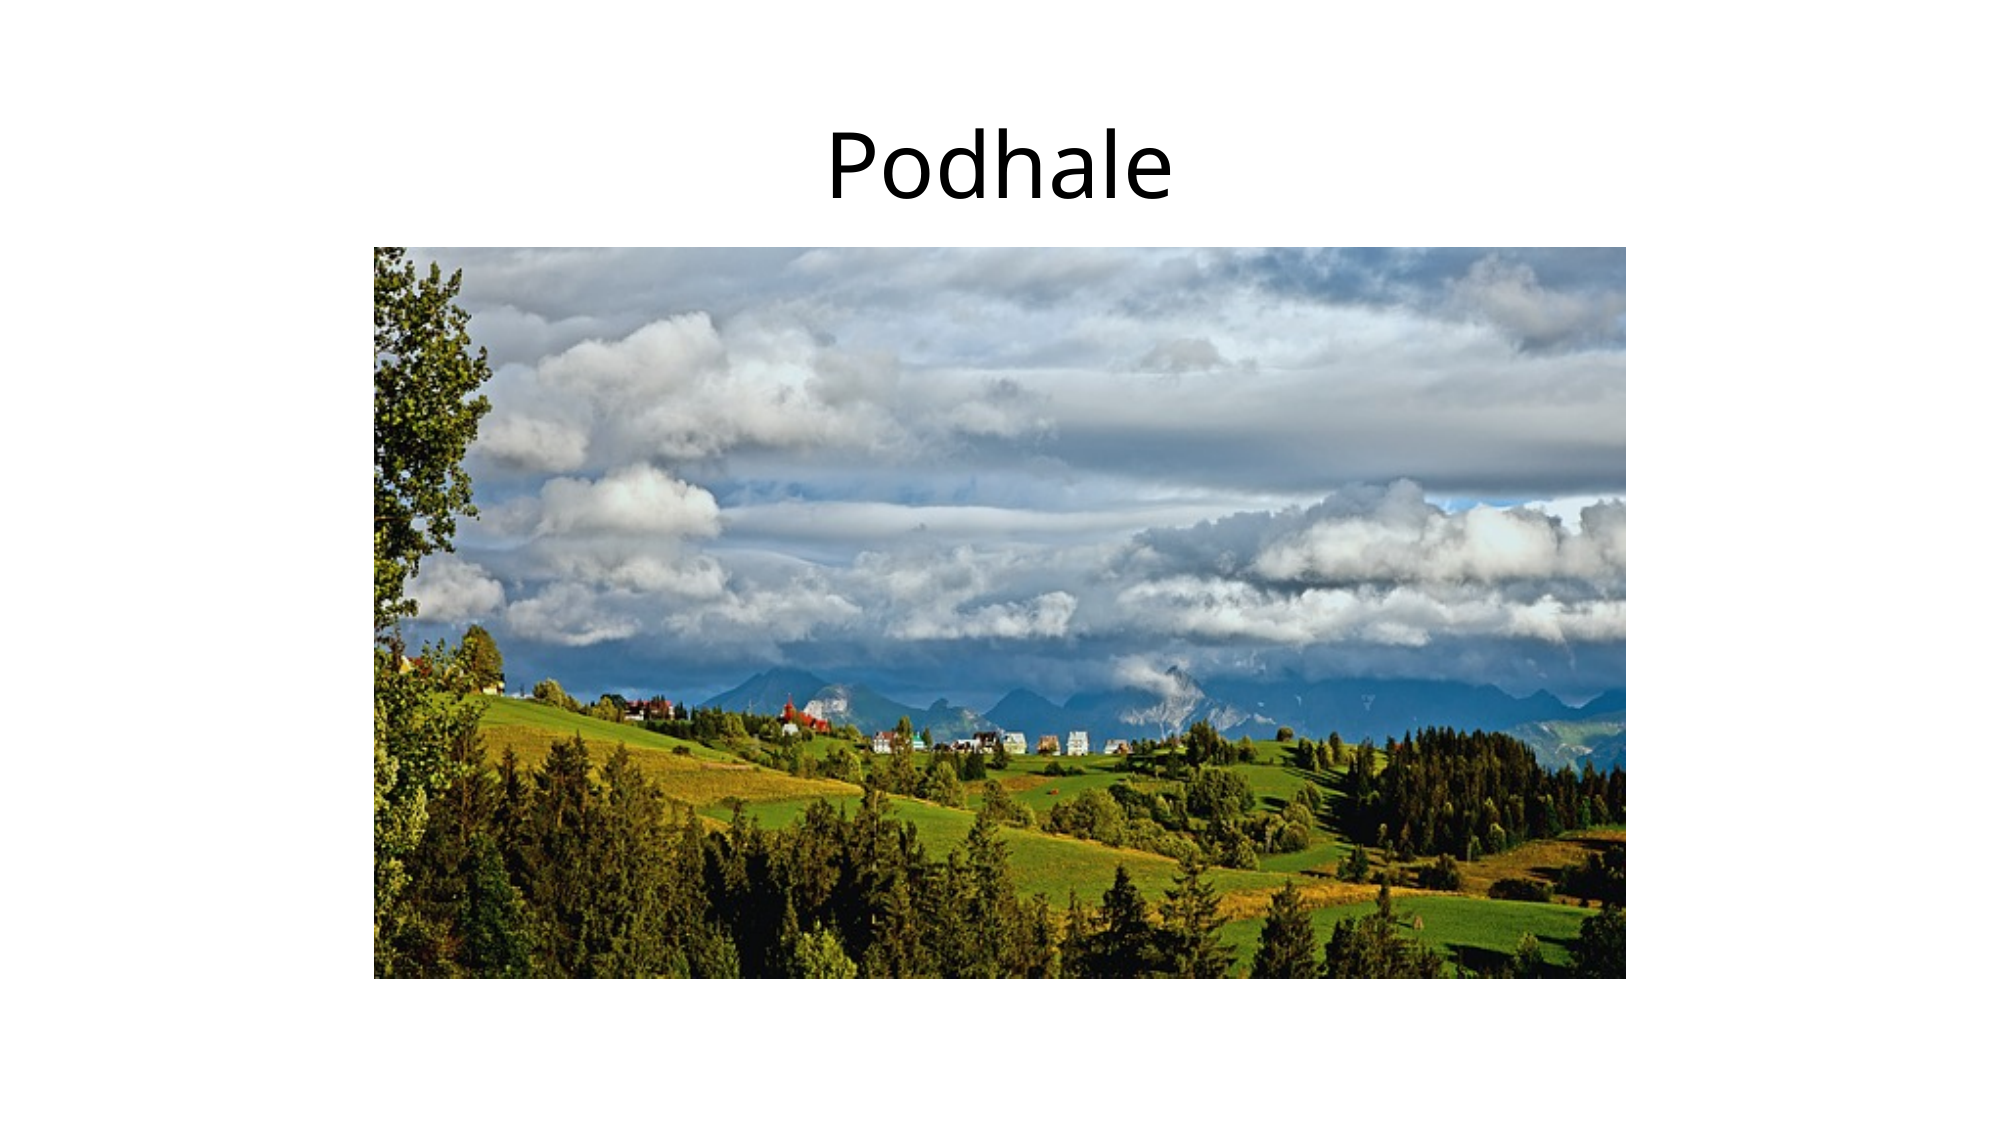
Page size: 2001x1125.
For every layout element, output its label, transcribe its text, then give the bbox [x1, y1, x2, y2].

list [374, 247, 1626, 979]
title Podhale [137, 59, 1863, 278]
